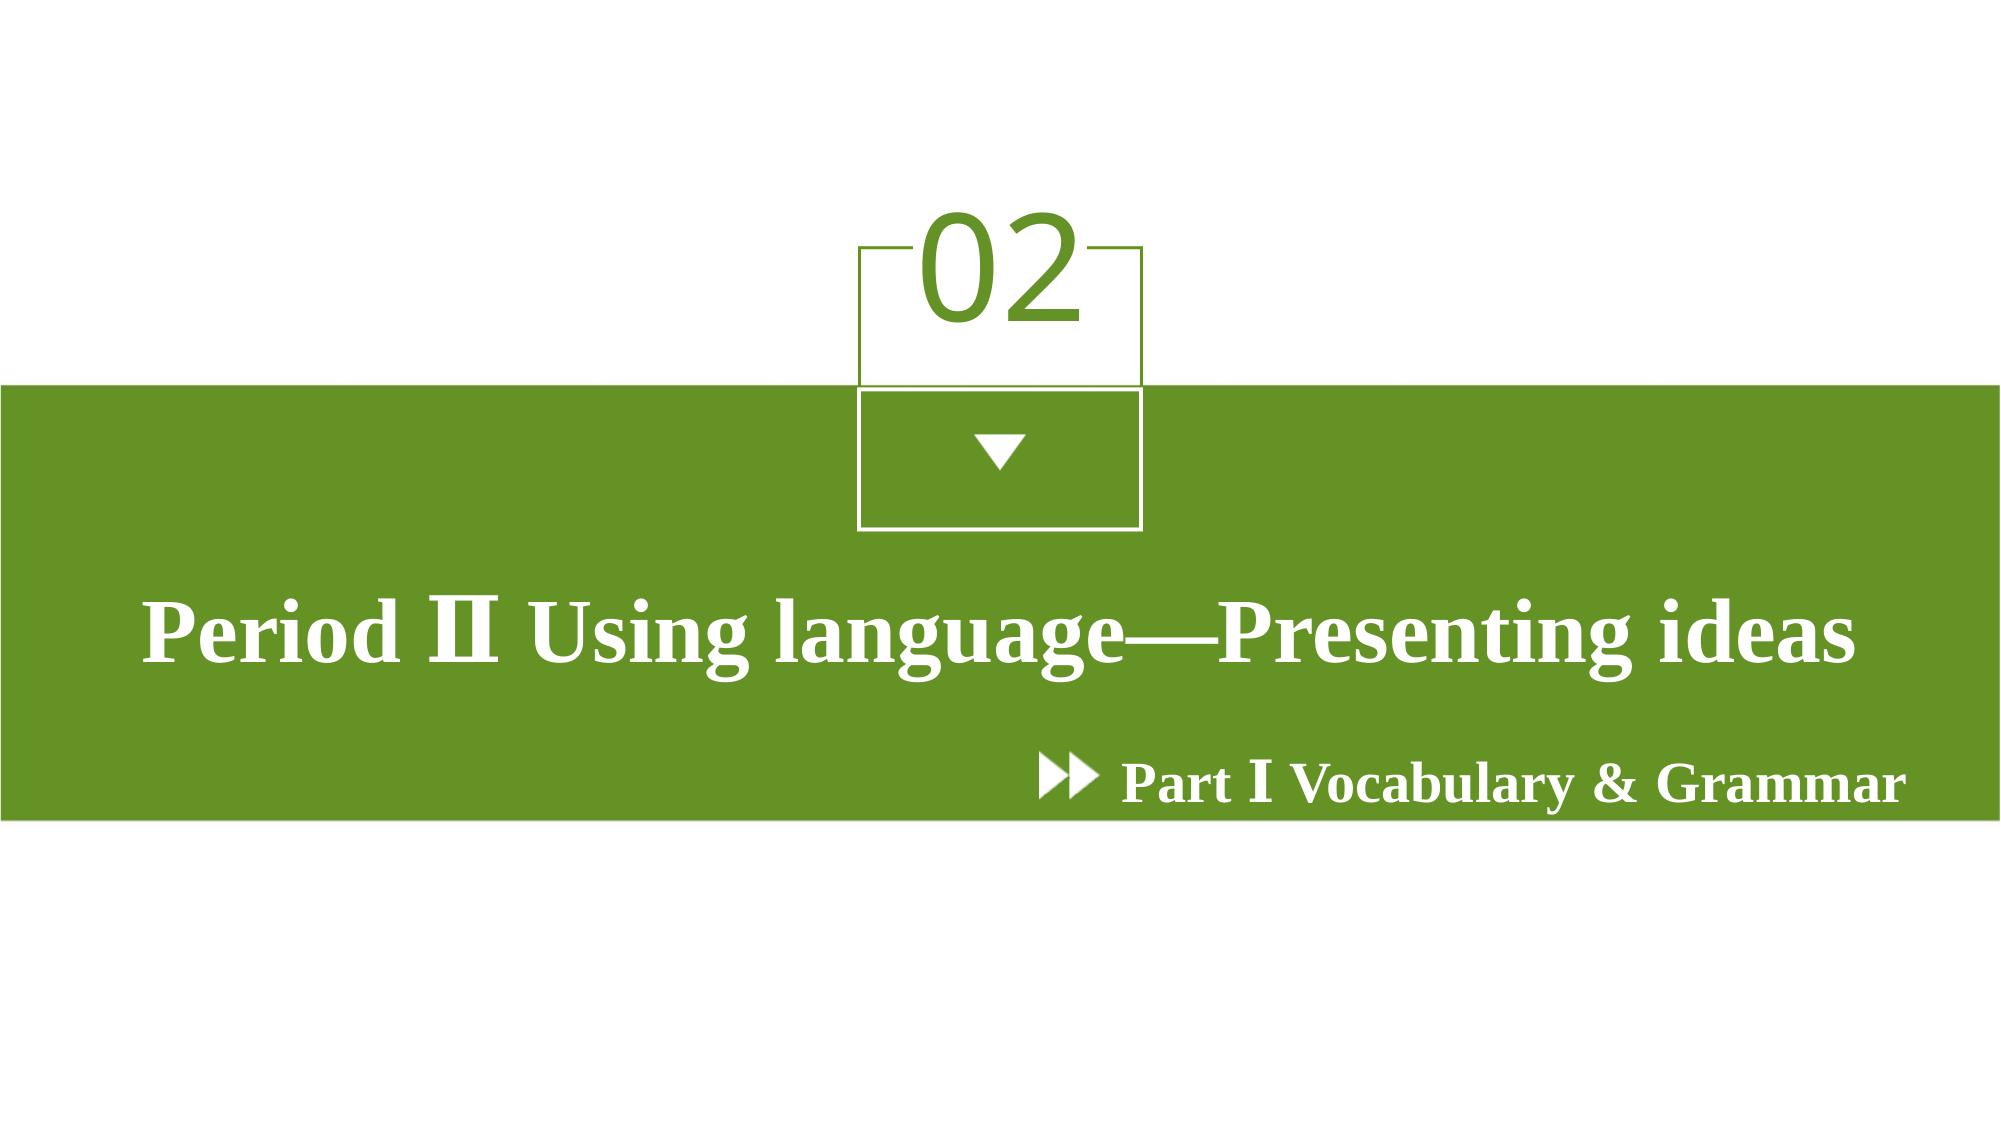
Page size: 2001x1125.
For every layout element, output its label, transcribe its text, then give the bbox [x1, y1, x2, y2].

picture [0, 0, 2000, 518]
text_box 02 [896, 171, 1106, 353]
picture [0, 732, 2000, 1125]
text_box Part Ⅰ Vocabulary & Grammar [1121, 738, 1997, 821]
text_box Period Ⅱ Using language—Presenting ideas [0, 518, 2000, 732]
